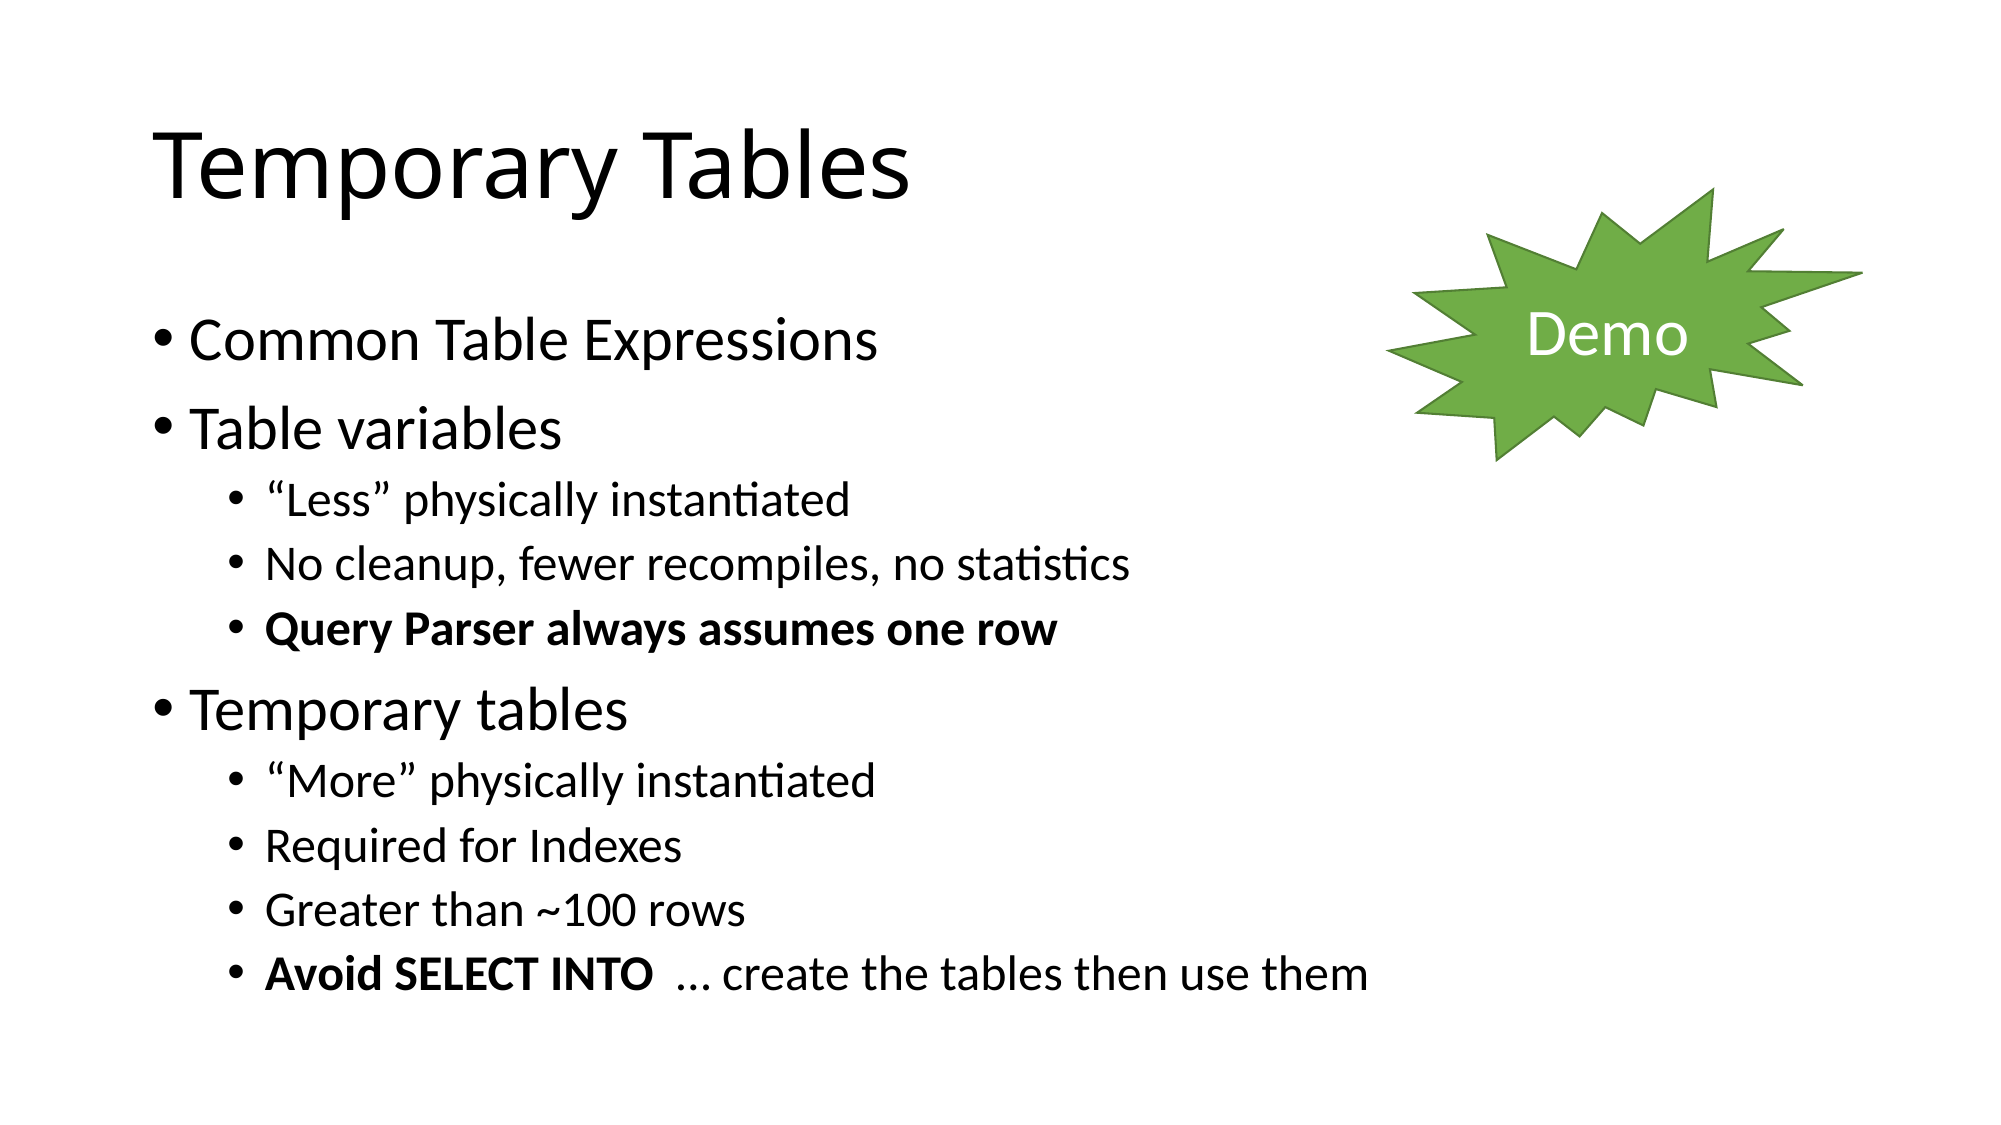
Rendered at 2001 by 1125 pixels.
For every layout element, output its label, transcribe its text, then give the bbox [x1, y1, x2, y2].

text_box Demo [1385, 187, 1863, 463]
list Common Table Expressions Table variables “Less” physically instantiated No cleanup, fewer recompiles, no statistics Query Parser always assumes one row Temporary tables “More” physically instantiated Required for Indexes Greater than ~100 rows Avoid SELECT INTO … create the tables then use them [137, 299, 1863, 1014]
title Temporary Tables [137, 59, 1863, 278]
